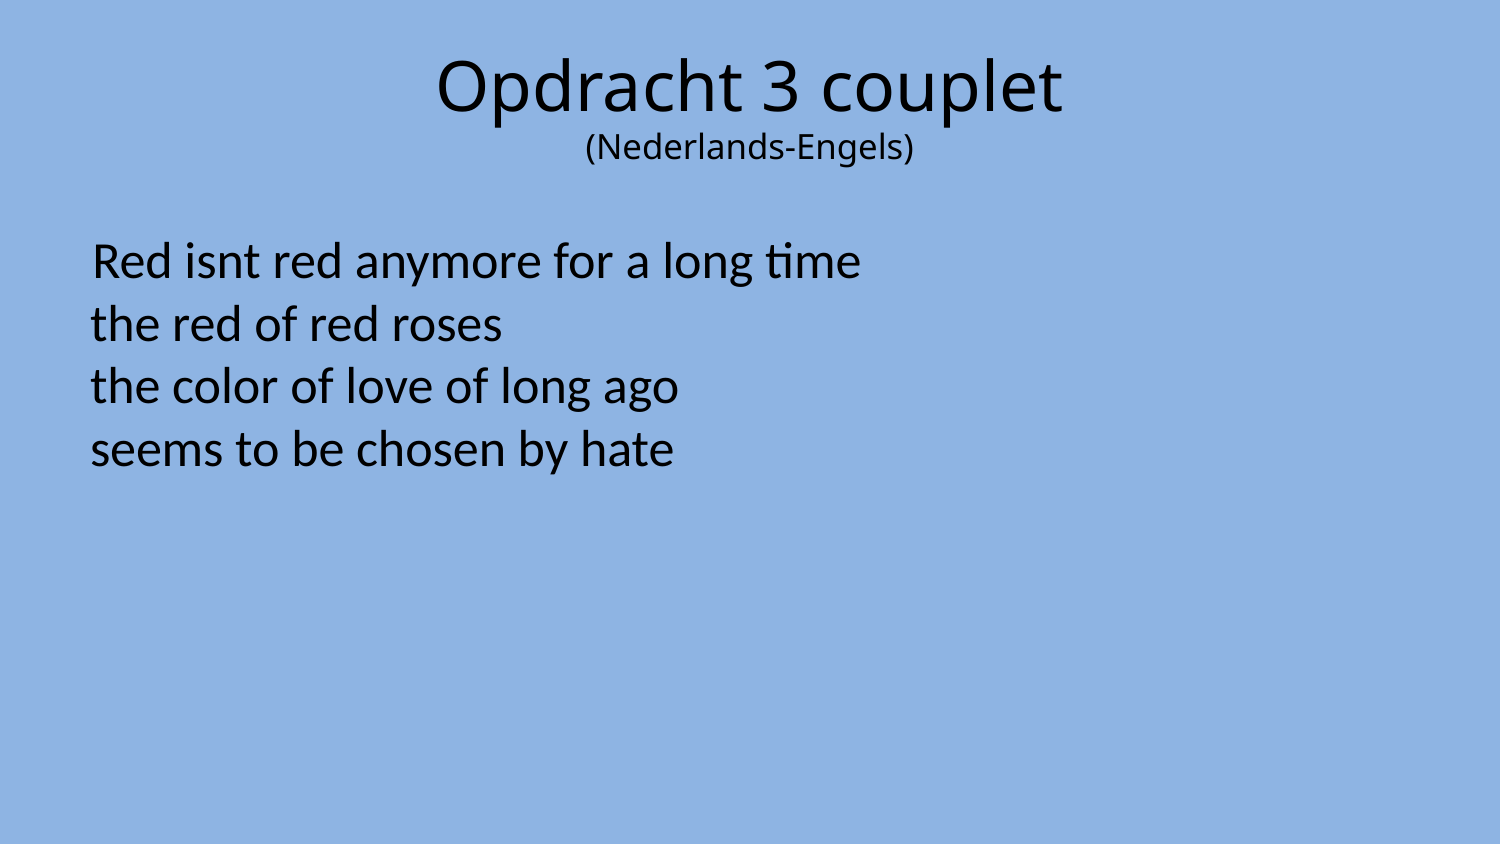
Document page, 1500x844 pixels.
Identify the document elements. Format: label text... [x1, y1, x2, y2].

title Opdracht 3 couplet (Nederlands-Engels) [75, 33, 1425, 175]
list Red isnt red anymore for a long time the red of red roses the color of love of long ago seems to be chosen by hate [75, 219, 1425, 777]
